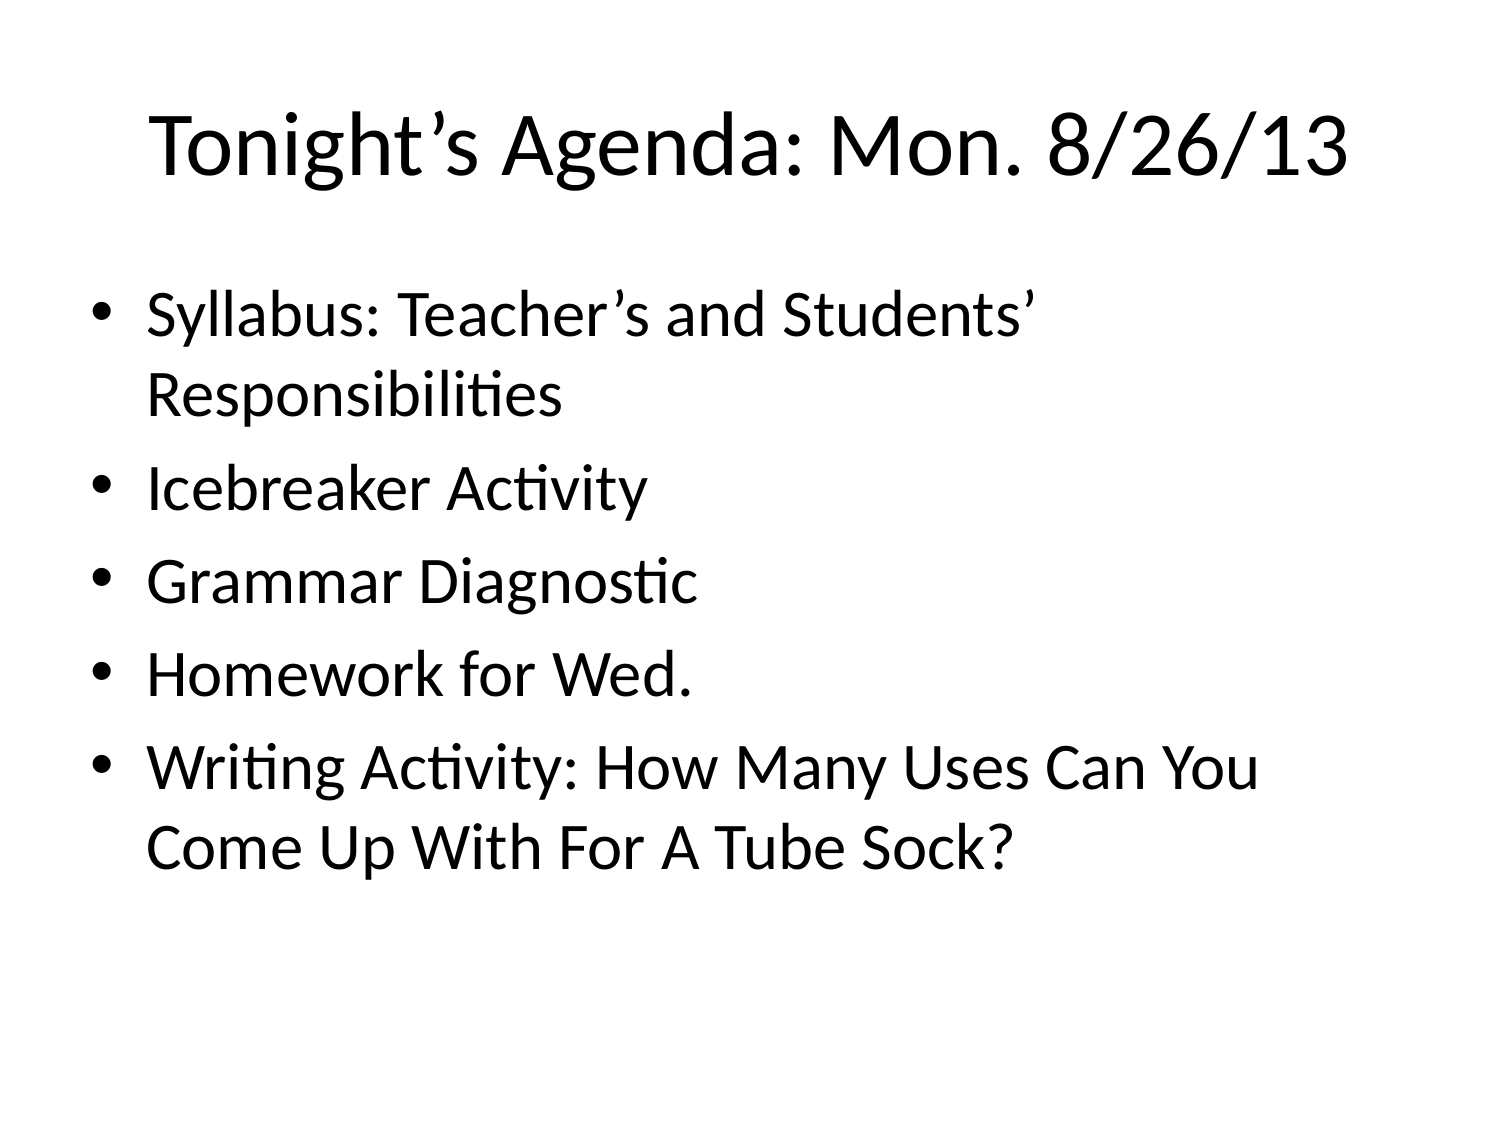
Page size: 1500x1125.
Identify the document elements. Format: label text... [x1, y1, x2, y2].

list Syllabus: Teacher’s and Students’ Responsibilities Icebreaker Activity Grammar Diagnostic Homework for Wed. Writing Activity: How Many Uses Can You Come Up With For A Tube Sock? [75, 262, 1425, 1005]
title Tonight’s Agenda: Mon. 8/26/13 [75, 45, 1425, 233]
